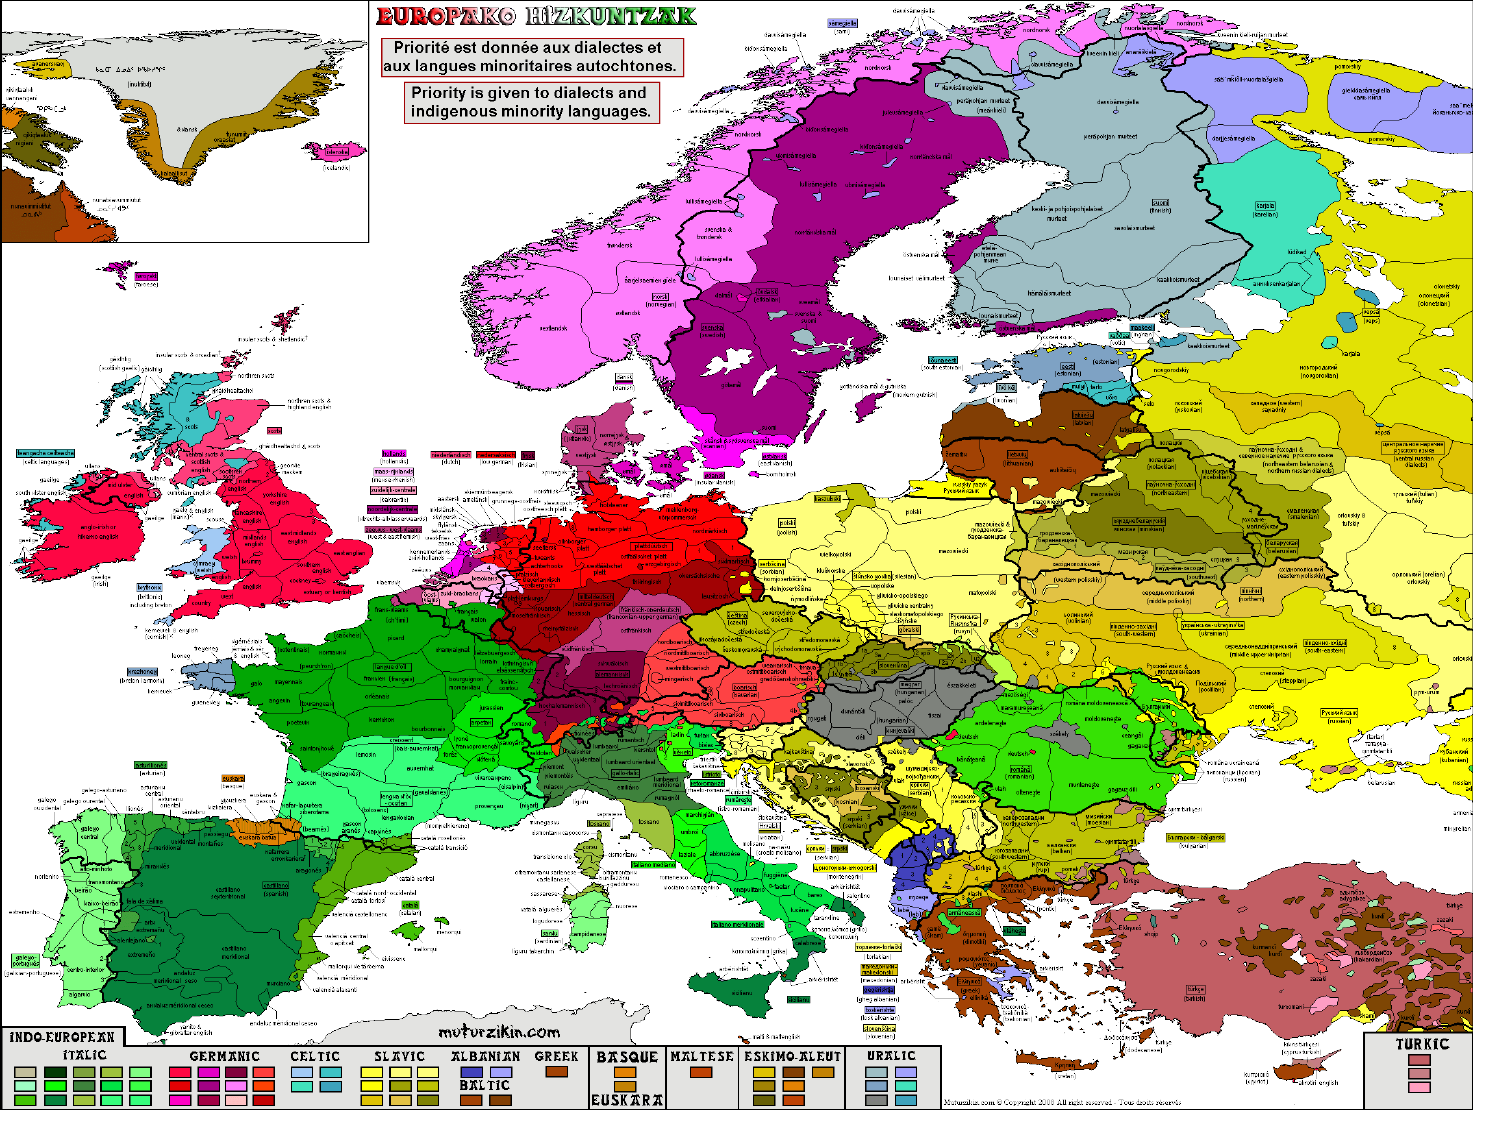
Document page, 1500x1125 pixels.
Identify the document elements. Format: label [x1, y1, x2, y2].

list [0, 0, 1474, 1111]
